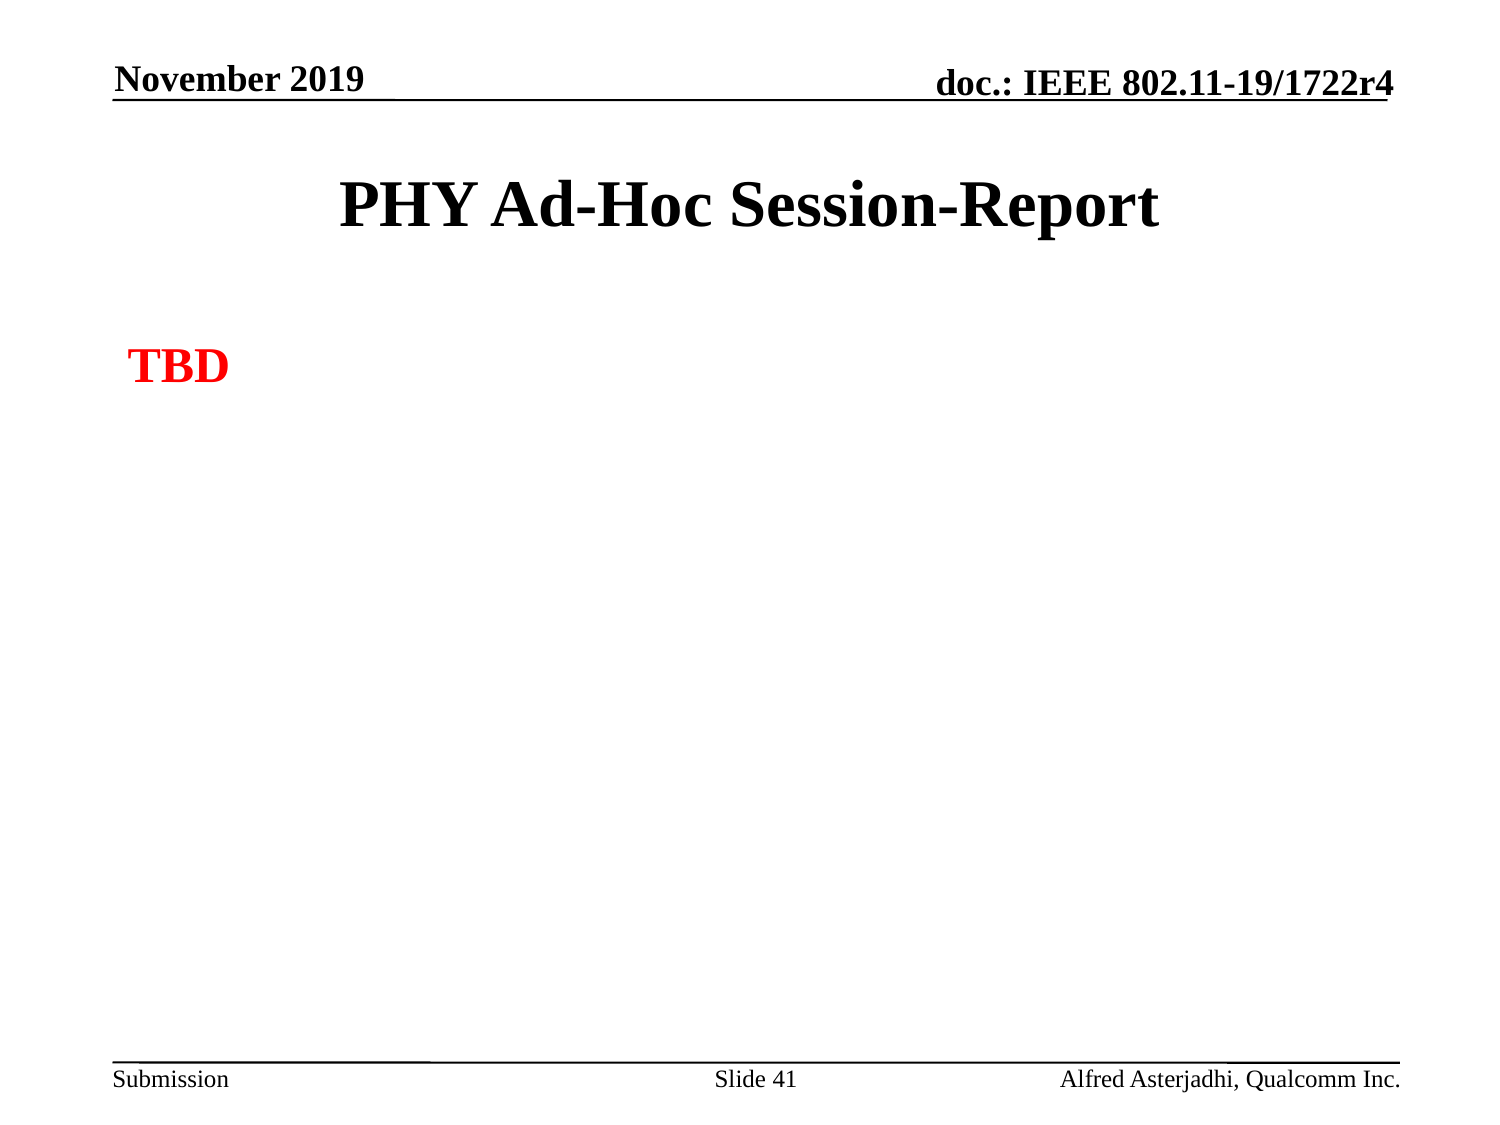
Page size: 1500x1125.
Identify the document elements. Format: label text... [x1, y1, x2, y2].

footer Alfred Asterjadhi, Qualcomm Inc. [878, 1061, 1402, 1093]
title PHY Ad-Hoc Session-Report [112, 112, 1388, 288]
slide_number Slide 41 [712, 1061, 800, 1123]
list TBD [112, 324, 1388, 1000]
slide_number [114, 54, 423, 100]
